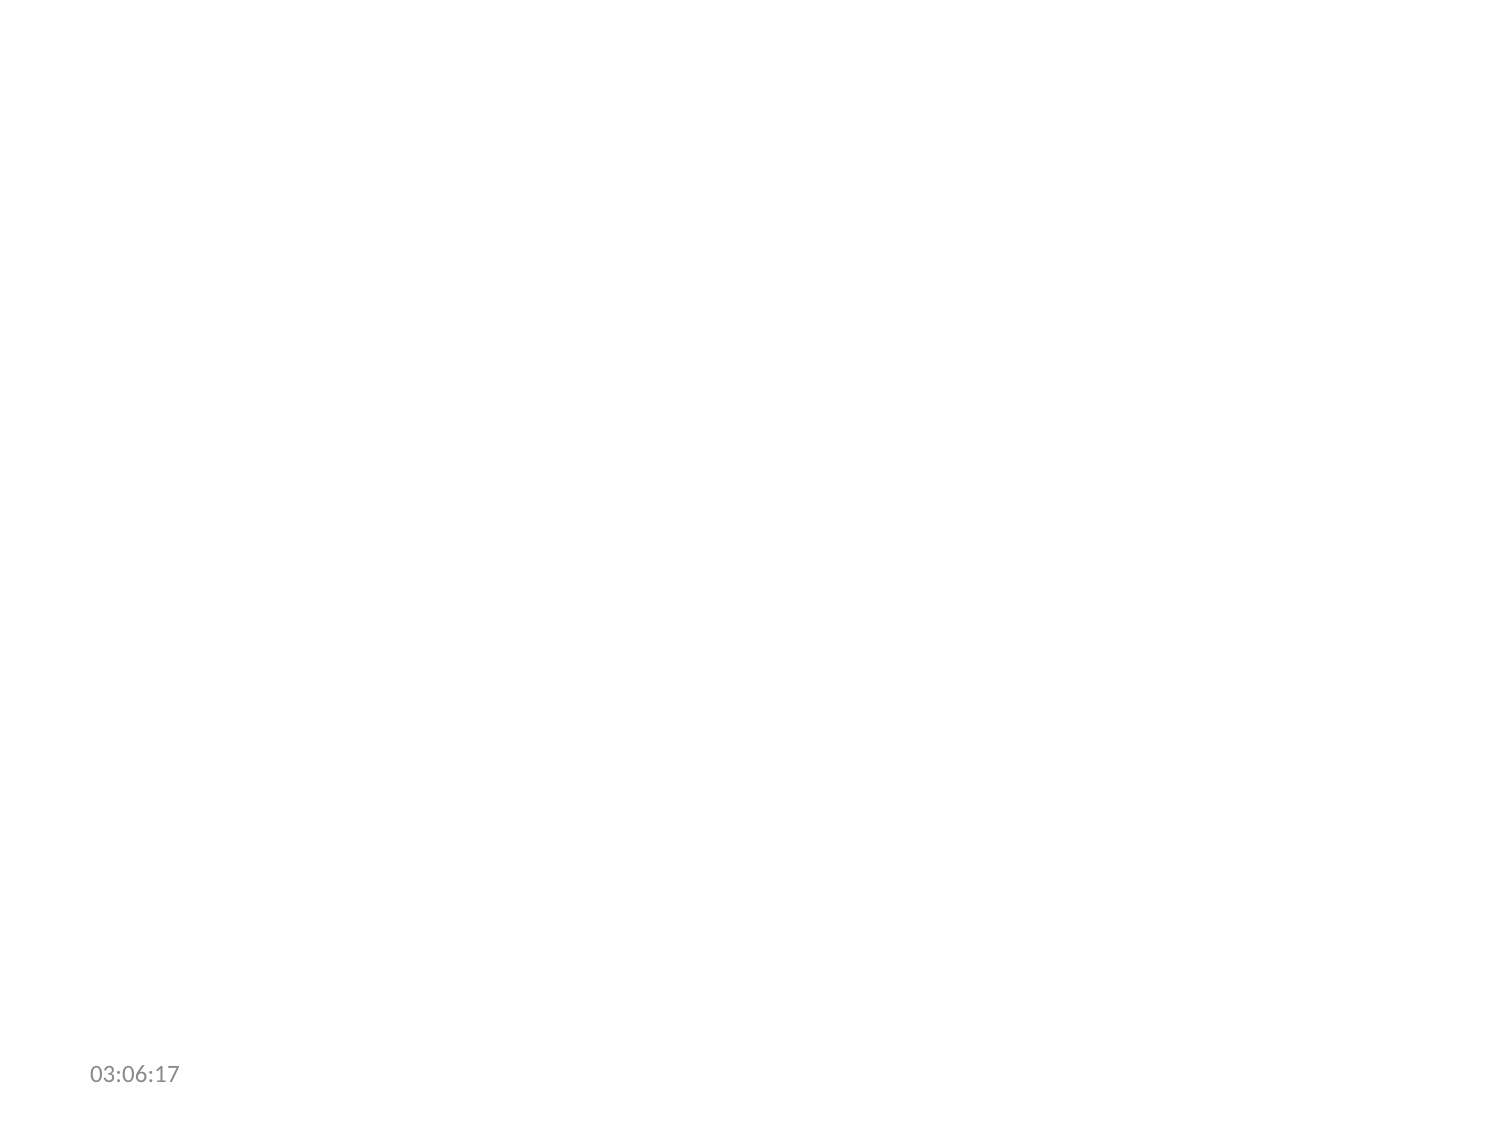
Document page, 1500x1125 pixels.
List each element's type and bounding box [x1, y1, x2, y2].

slide_number [75, 1042, 425, 1103]
